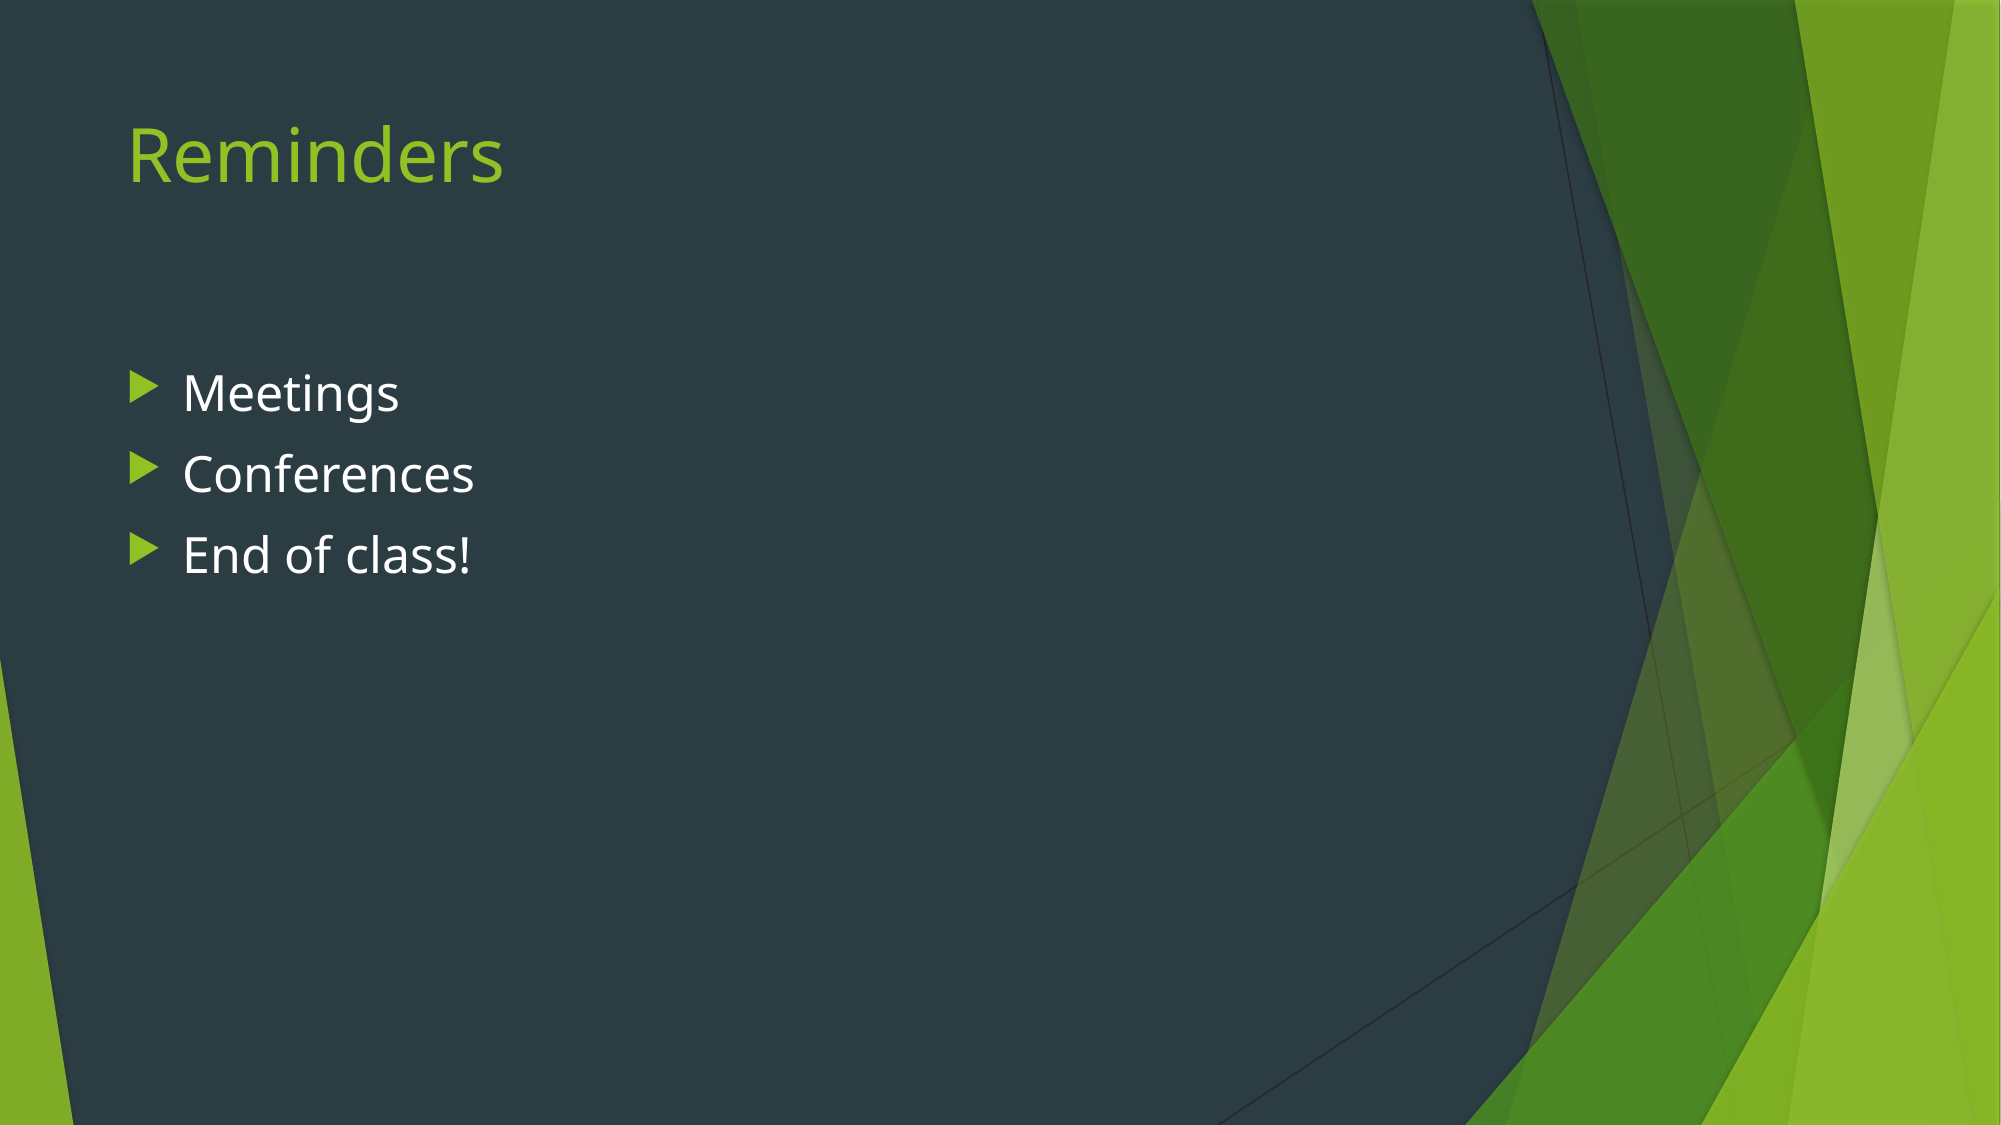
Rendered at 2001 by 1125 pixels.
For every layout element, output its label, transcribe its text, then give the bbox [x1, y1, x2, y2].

title Reminders [111, 99, 1522, 317]
list Meetings Conferences End of class! [111, 354, 1522, 992]
